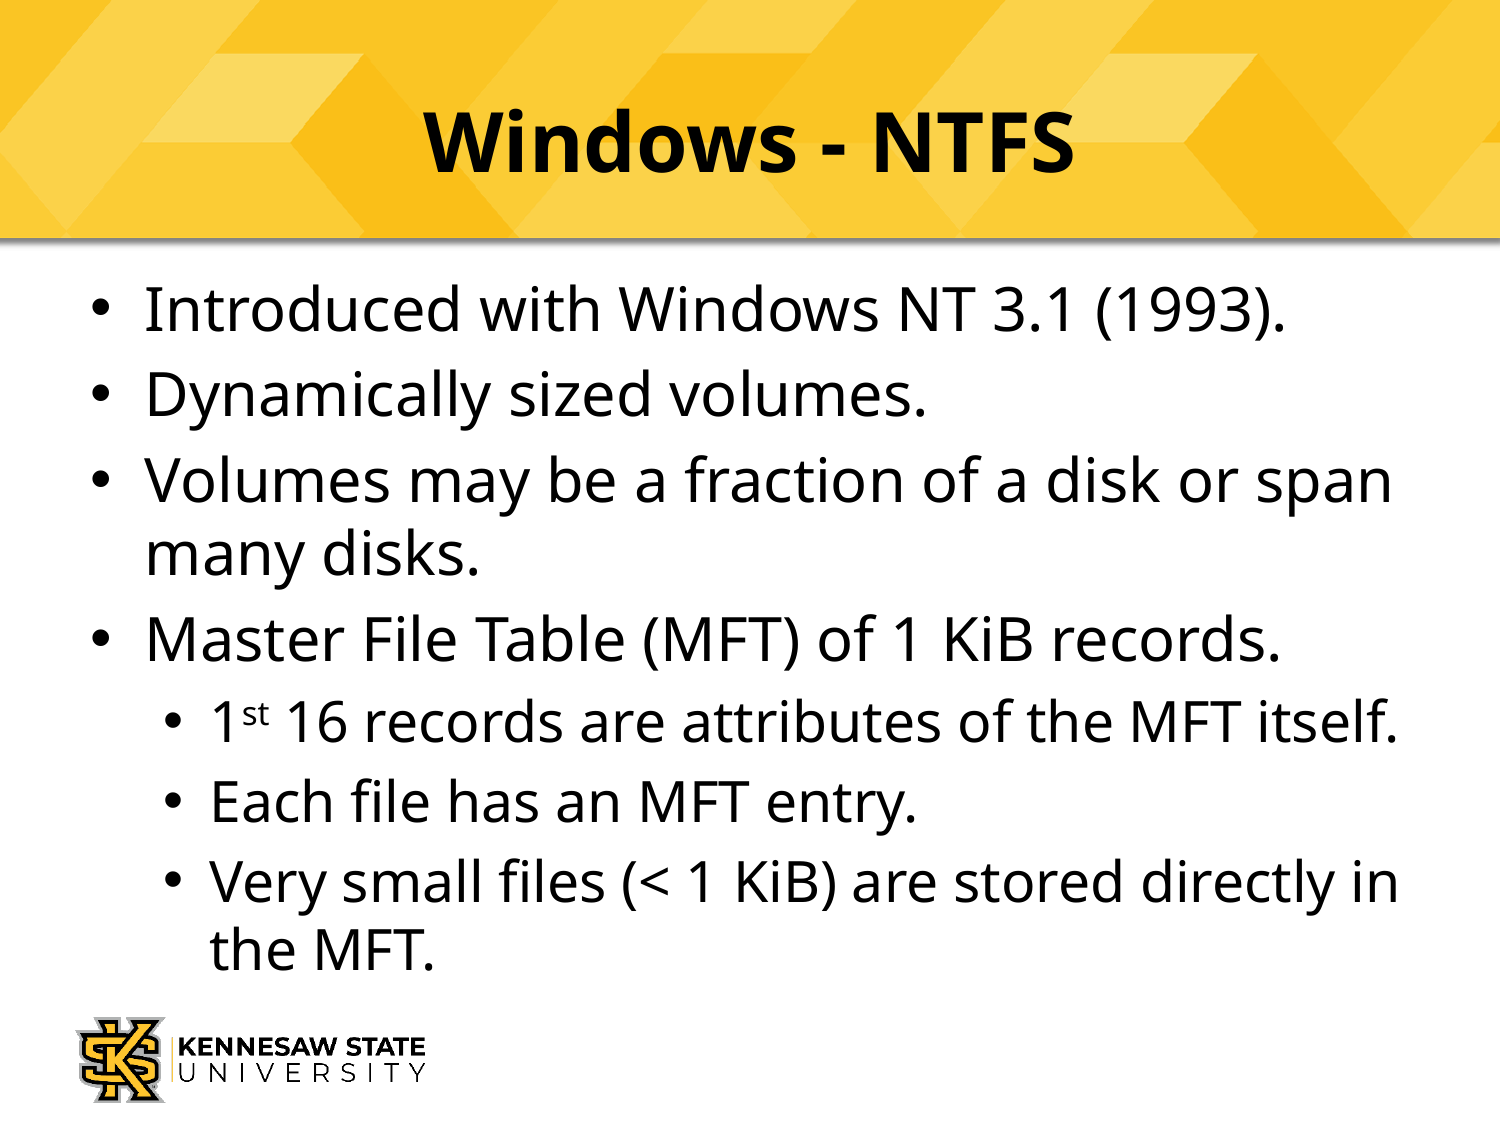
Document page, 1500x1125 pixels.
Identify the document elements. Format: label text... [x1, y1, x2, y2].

picture [0, 0, 1500, 251]
picture [75, 1017, 425, 1103]
title Windows - NTFS [75, 45, 1425, 233]
list Introduced with Windows NT 3.1 (1993). Dynamically sized volumes. Volumes may be a fraction of a disk or span many disks. Master File Table (MFT) of 1 KiB records. 1st 16 records are attributes of the MFT itself. Each file has an MFT entry. Very small files (< 1 KiB) are stored directly in the MFT. [75, 262, 1425, 1005]
